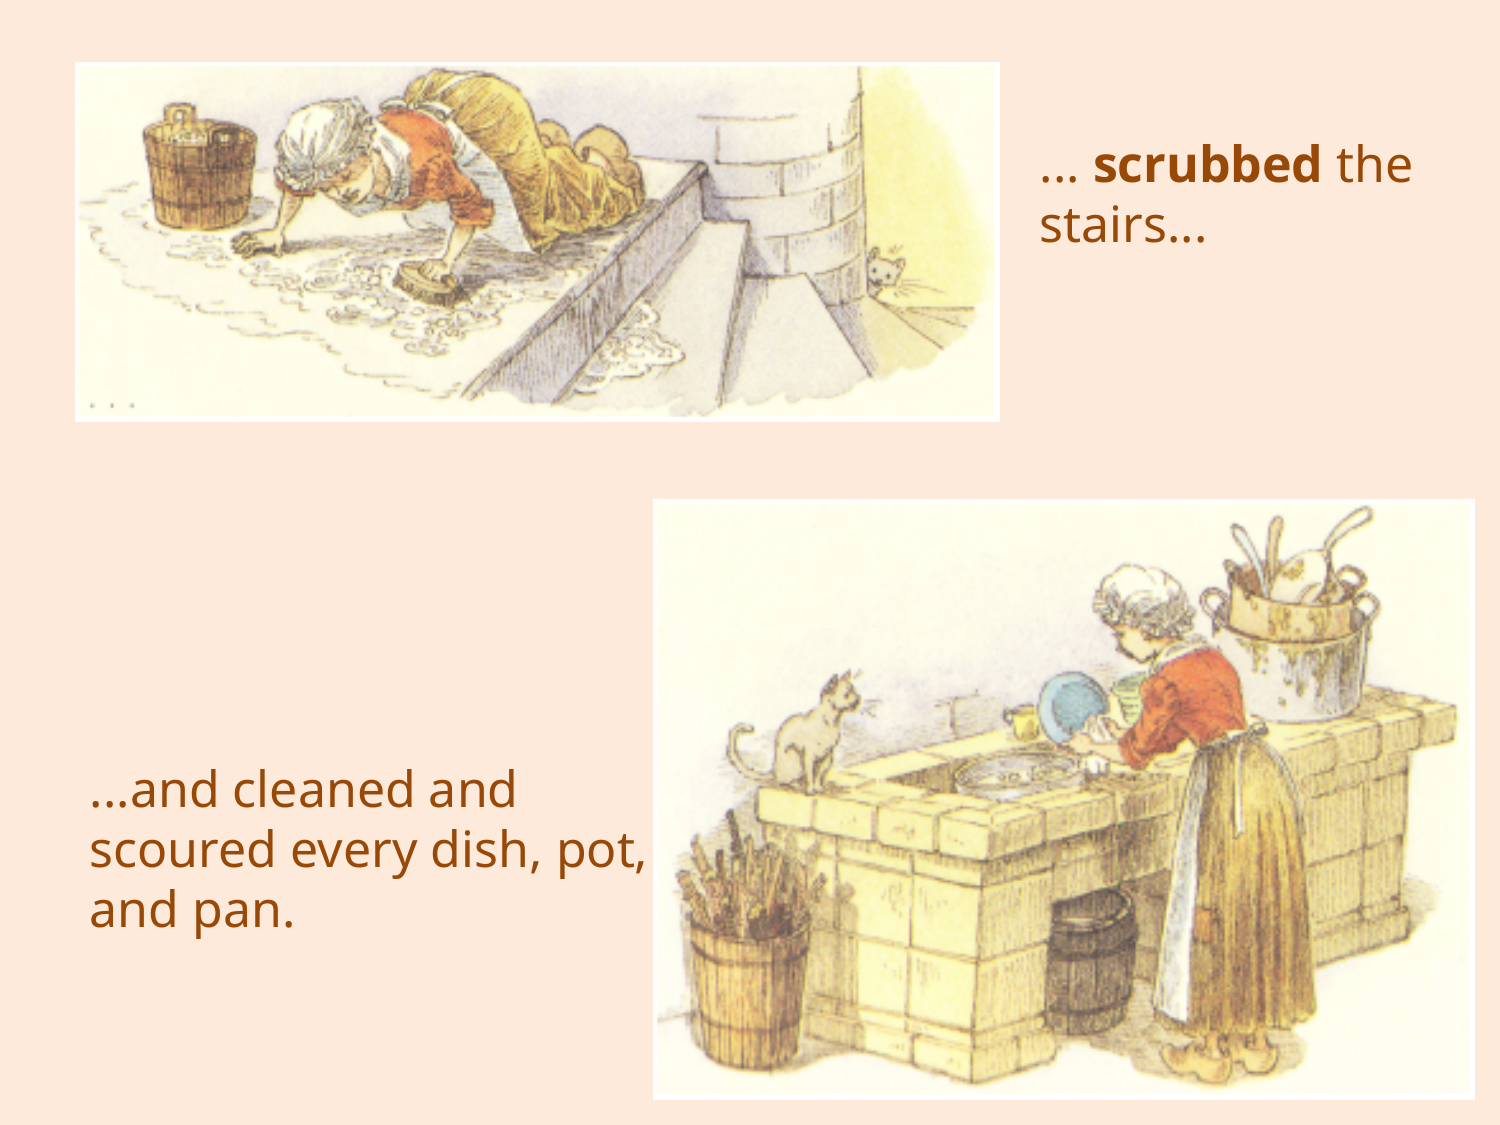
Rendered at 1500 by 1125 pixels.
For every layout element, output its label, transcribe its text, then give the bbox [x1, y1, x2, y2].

text_box ... scrubbed the stairs... [1024, 124, 1488, 260]
text_box ...and cleaned and scoured every dish, pot, and pan. [75, 749, 648, 945]
picture [74, 62, 1001, 423]
picture [653, 499, 1476, 1101]
